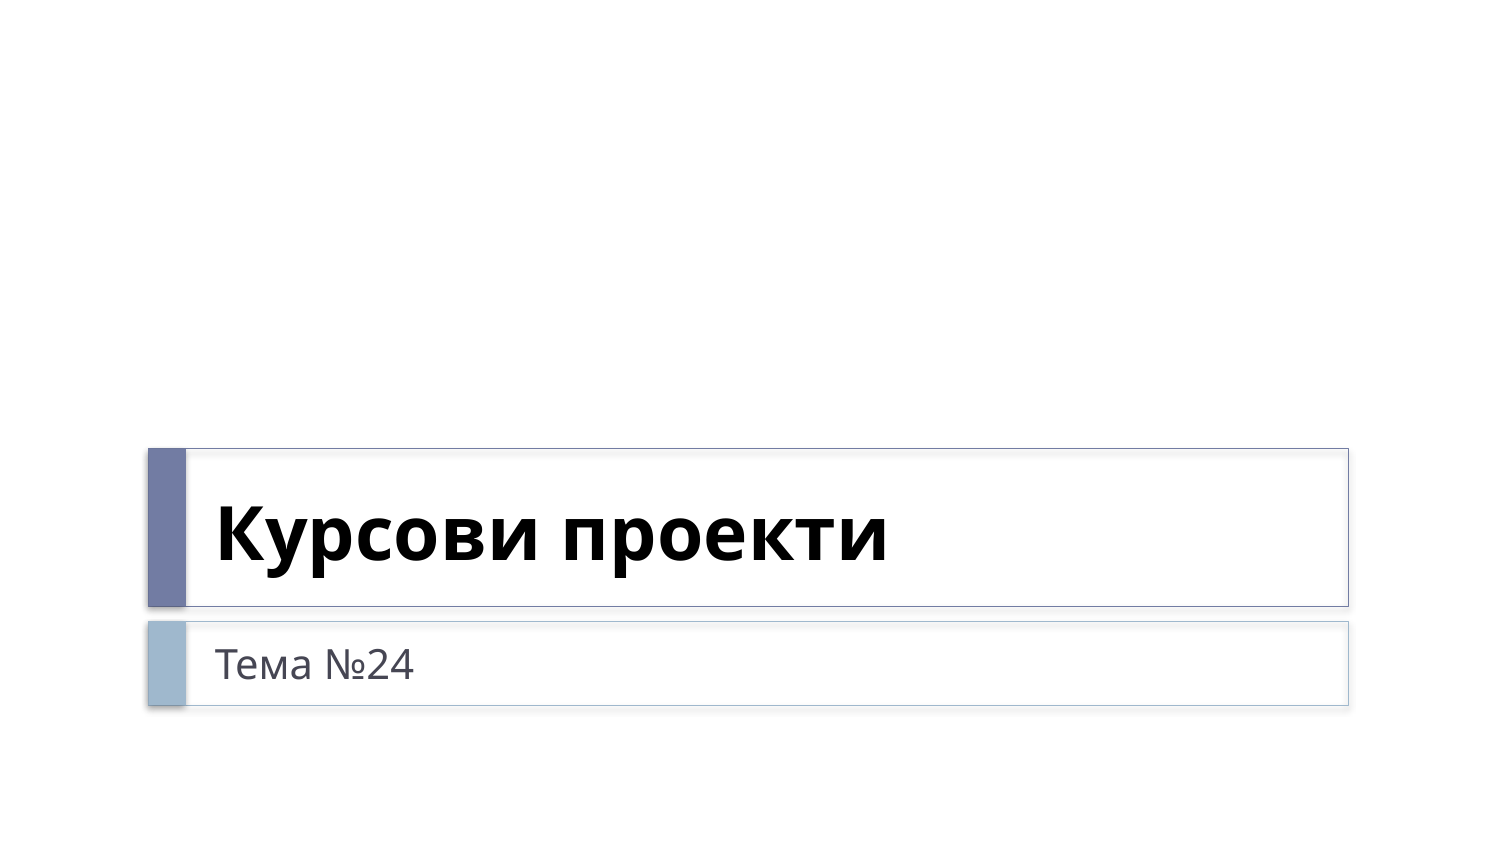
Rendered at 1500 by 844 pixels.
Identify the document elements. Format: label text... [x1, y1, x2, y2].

subtitle Тема №24 [200, 630, 1325, 697]
title Курсови проекти [200, 478, 1325, 600]
